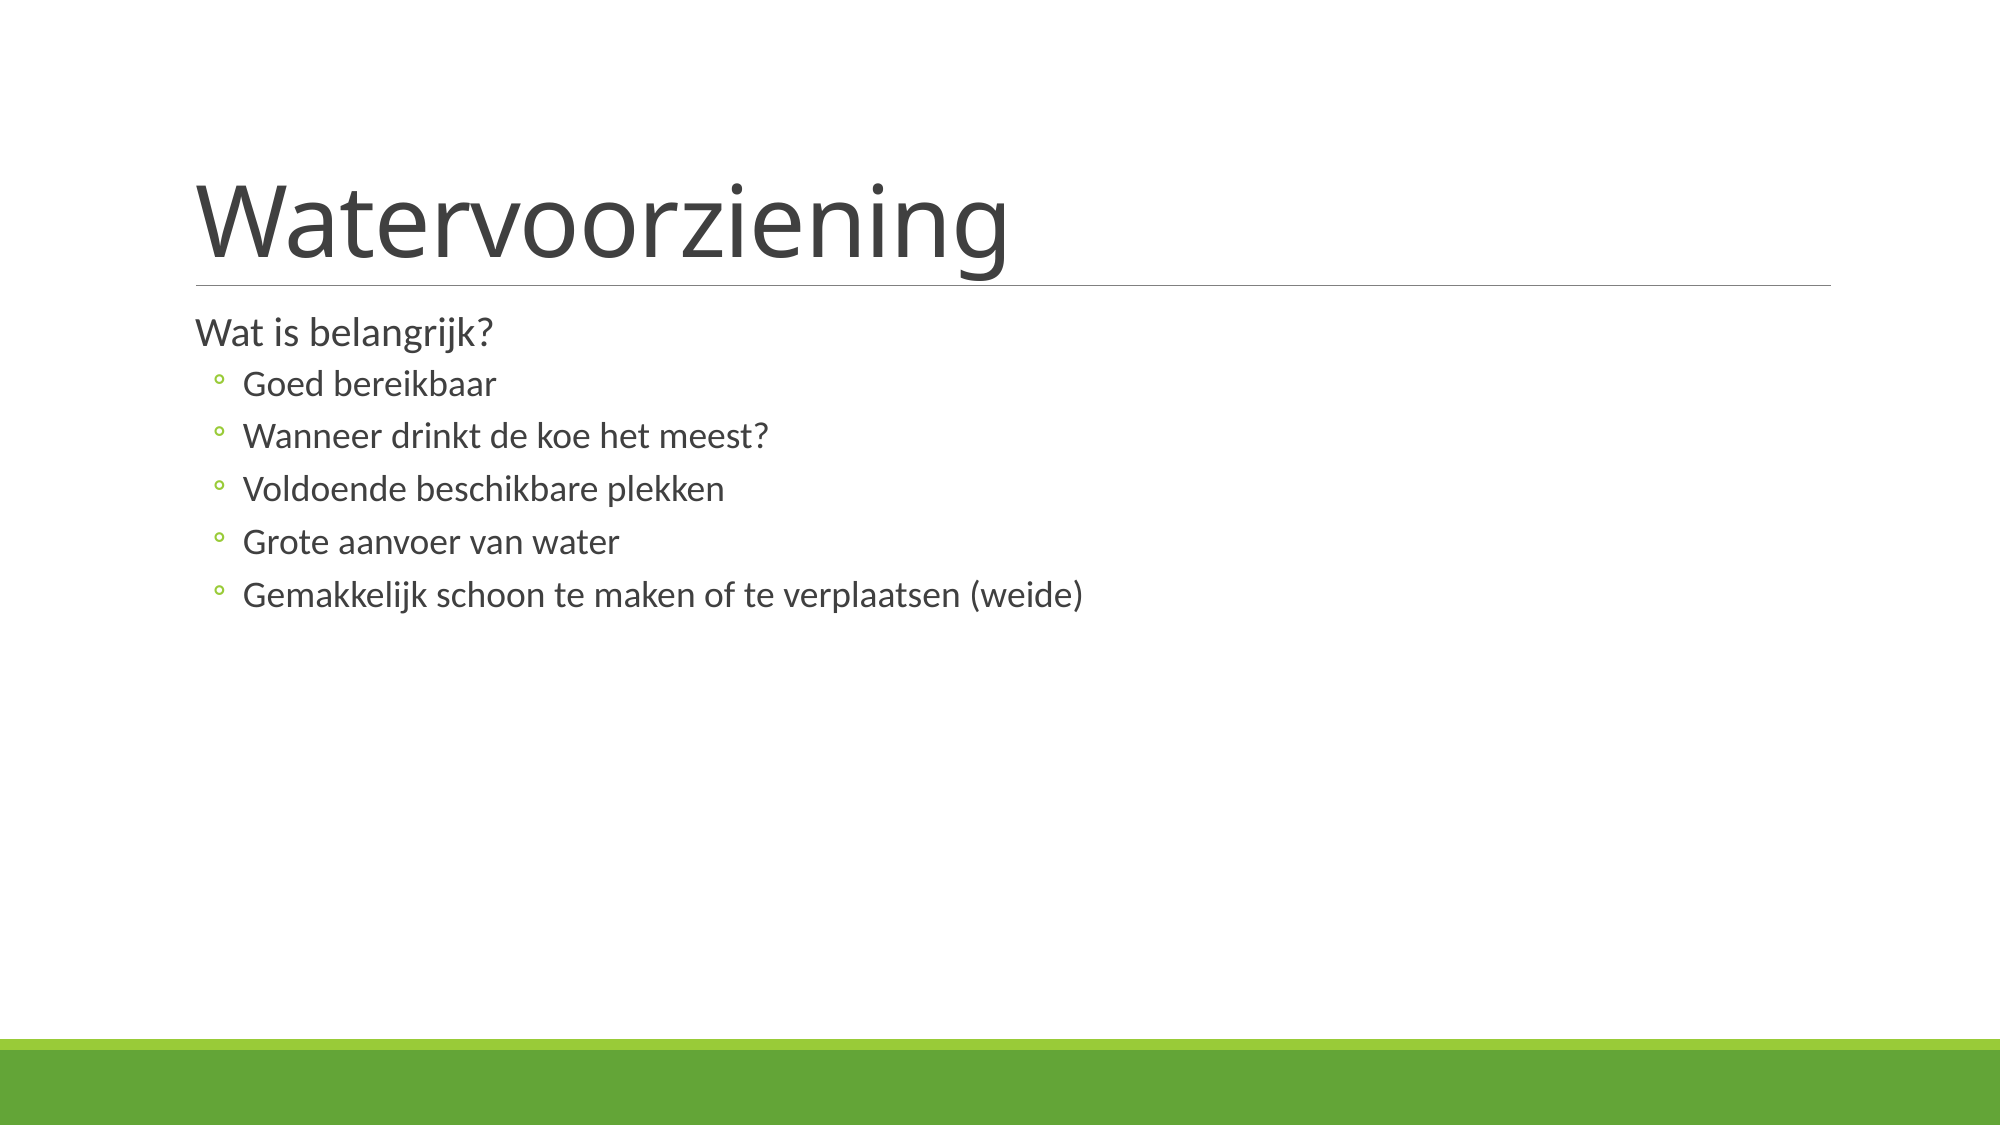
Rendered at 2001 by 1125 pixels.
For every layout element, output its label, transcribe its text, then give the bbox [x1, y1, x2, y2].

list Wat is belangrijk? Goed bereikbaar Wanneer drinkt de koe het meest? Voldoende beschikbare plekken Grote aanvoer van water Gemakkelijk schoon te maken of te verplaatsen (weide) [180, 302, 1830, 963]
title Watervoorziening [180, 47, 1830, 285]
